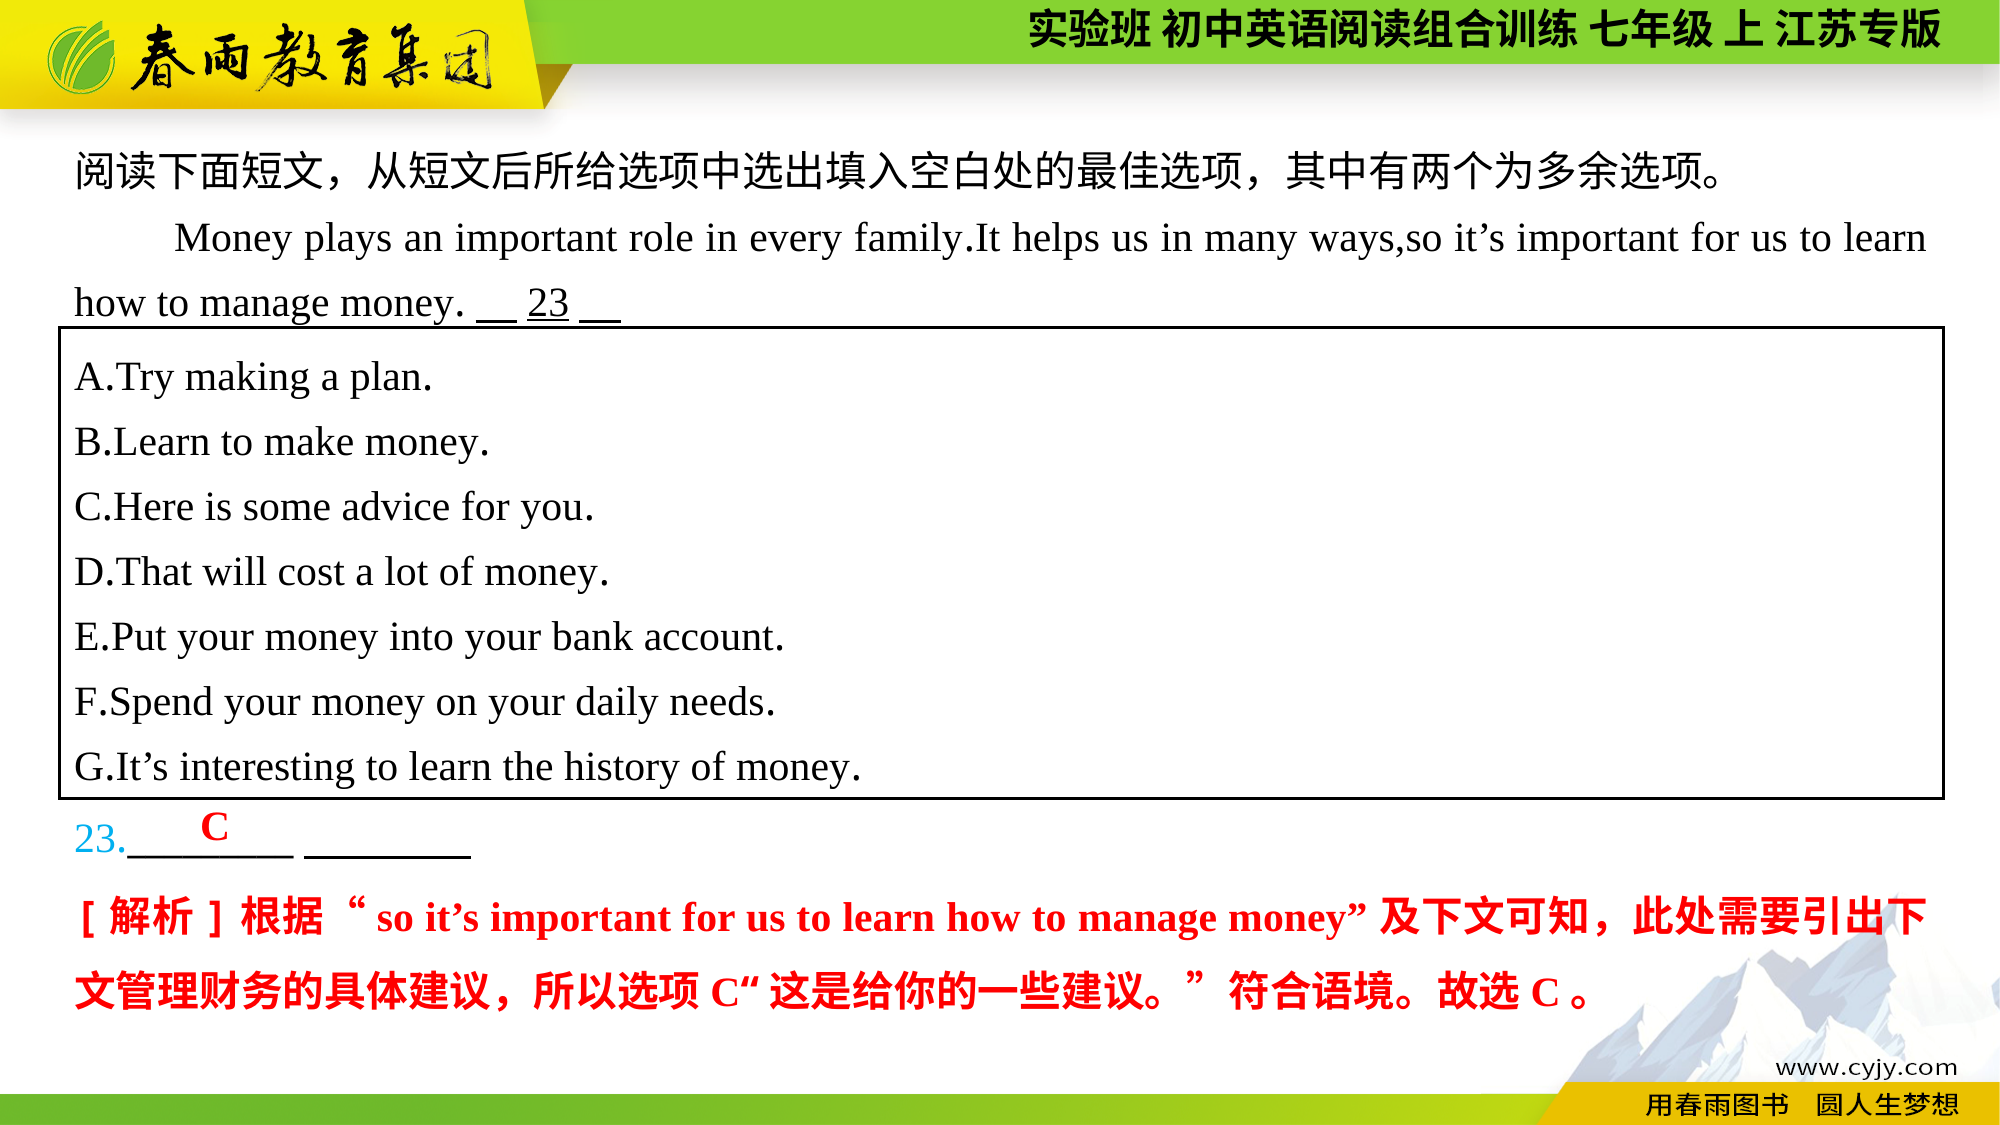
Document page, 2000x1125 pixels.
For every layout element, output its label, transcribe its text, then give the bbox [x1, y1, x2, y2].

text_box 23._________ [59, 778, 1059, 857]
text_box [解析]根据“so it’s important for us to learn how to manage money”及下文可知，此处需要引出下文管理财务的具体建议，所以选项C“这是给你的一些建议。”符合语境。故选C。 [59, 857, 1944, 1023]
text_box C [185, 791, 246, 857]
list 阅读下面短文，从短文后所给选项中选出填入空白处的最佳选项，其中有两个为多余选项。 Money plays an important role in every family.It helps us in many ways,so it’s important for us to learn how to manage money. 23 [59, 122, 1944, 326]
text_box [59, 327, 1944, 799]
picture [0, 0, 2000, 1125]
